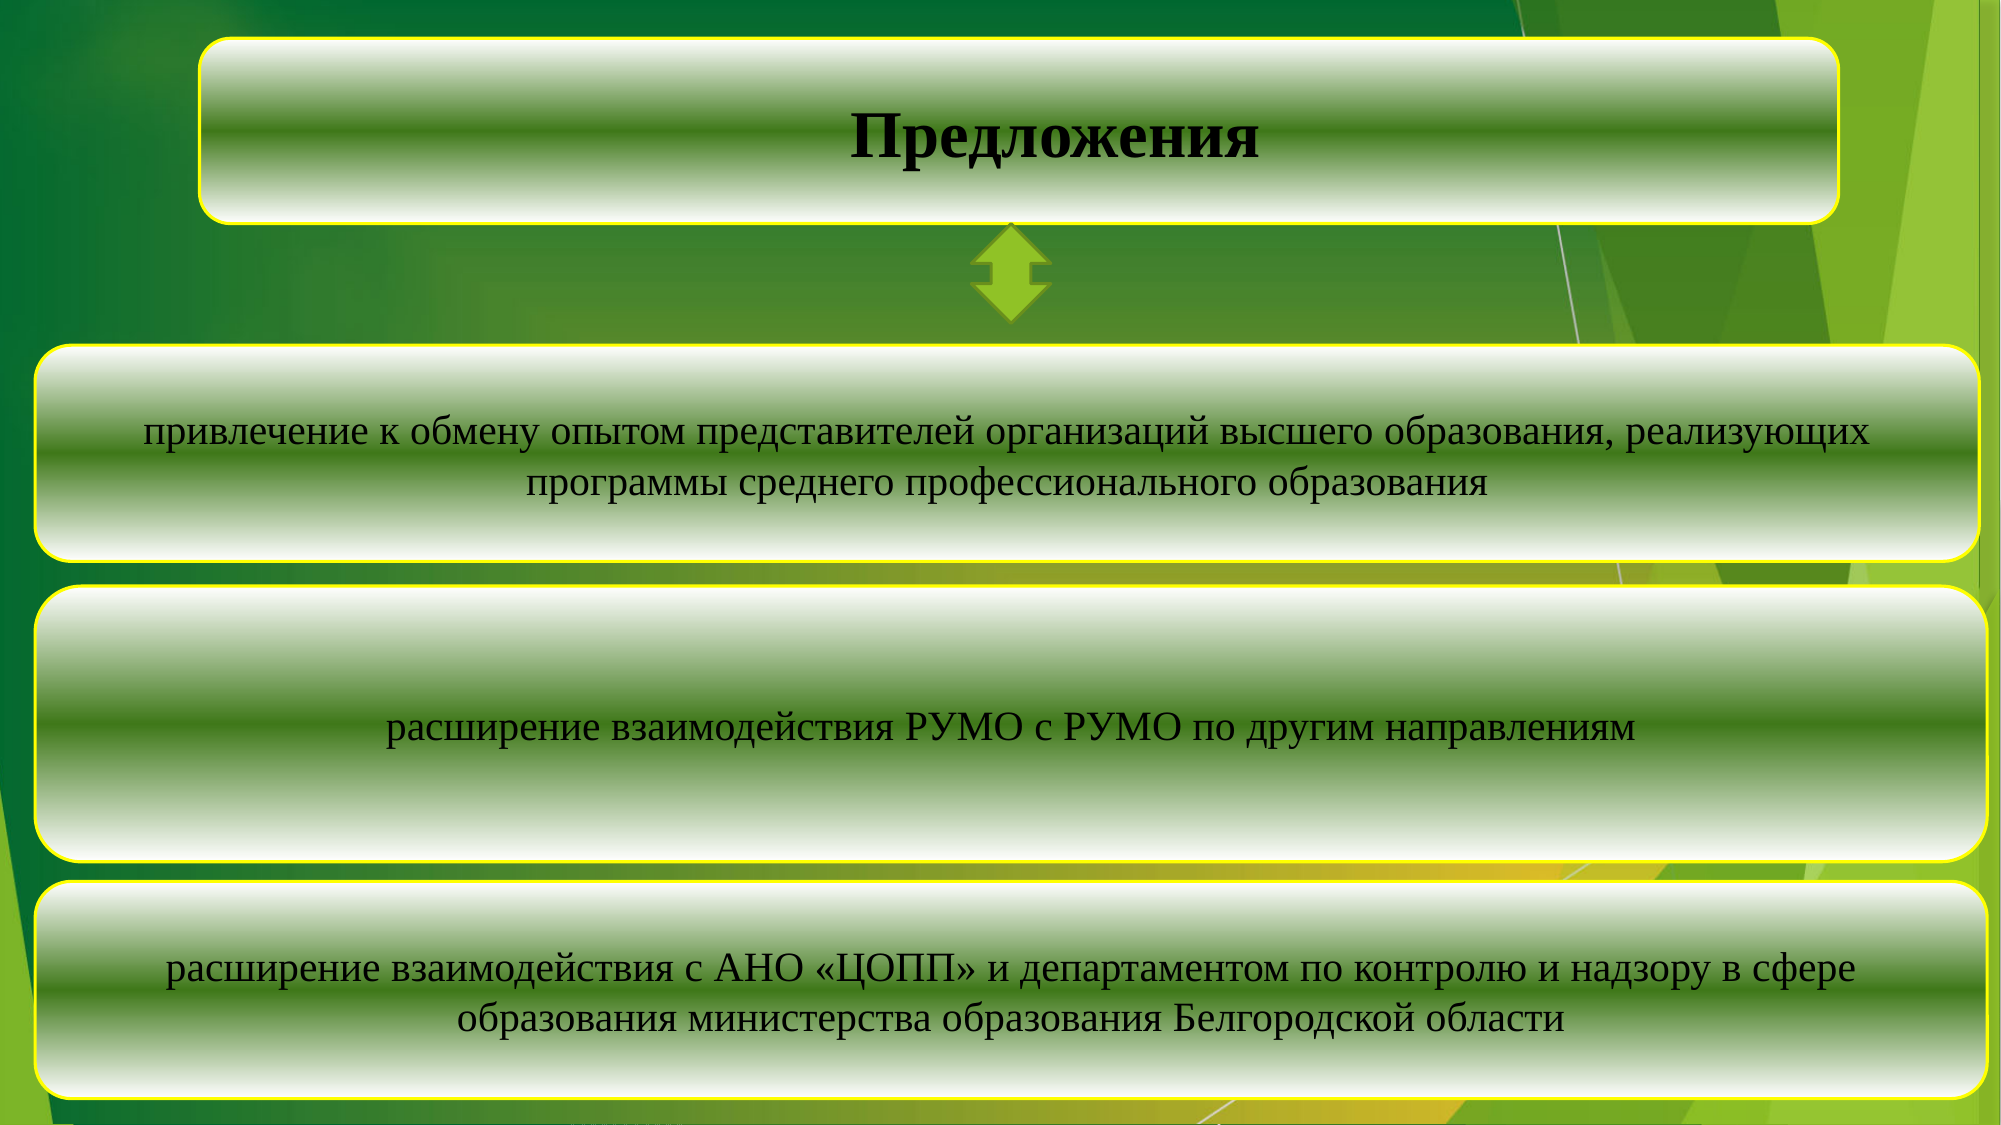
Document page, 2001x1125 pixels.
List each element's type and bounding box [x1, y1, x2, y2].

picture [0, 0, 1980, 1125]
text_box [1985, 901, 1989, 1079]
text_box [1985, 613, 1989, 835]
